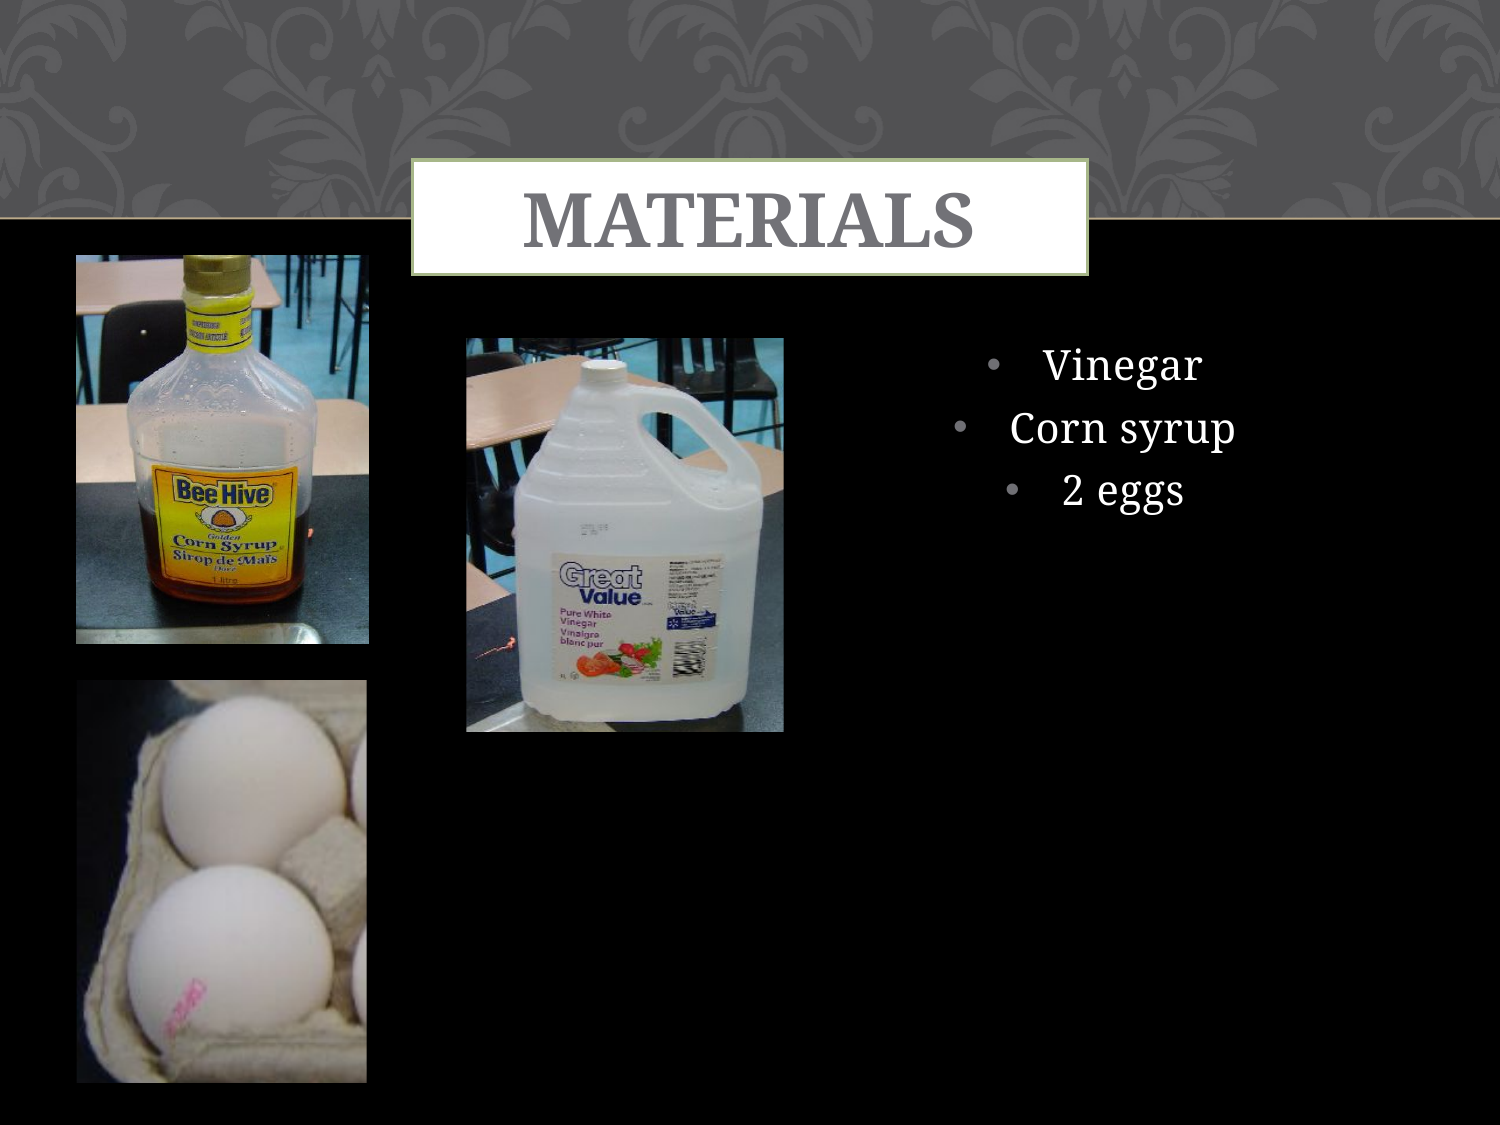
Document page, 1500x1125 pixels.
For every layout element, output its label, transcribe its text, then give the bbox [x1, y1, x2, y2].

title Materials [411, 158, 1089, 276]
picture [76, 680, 367, 1084]
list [76, 255, 369, 645]
list Vinegar Corn syrup 2 eggs [765, 331, 1425, 989]
picture [466, 337, 784, 732]
